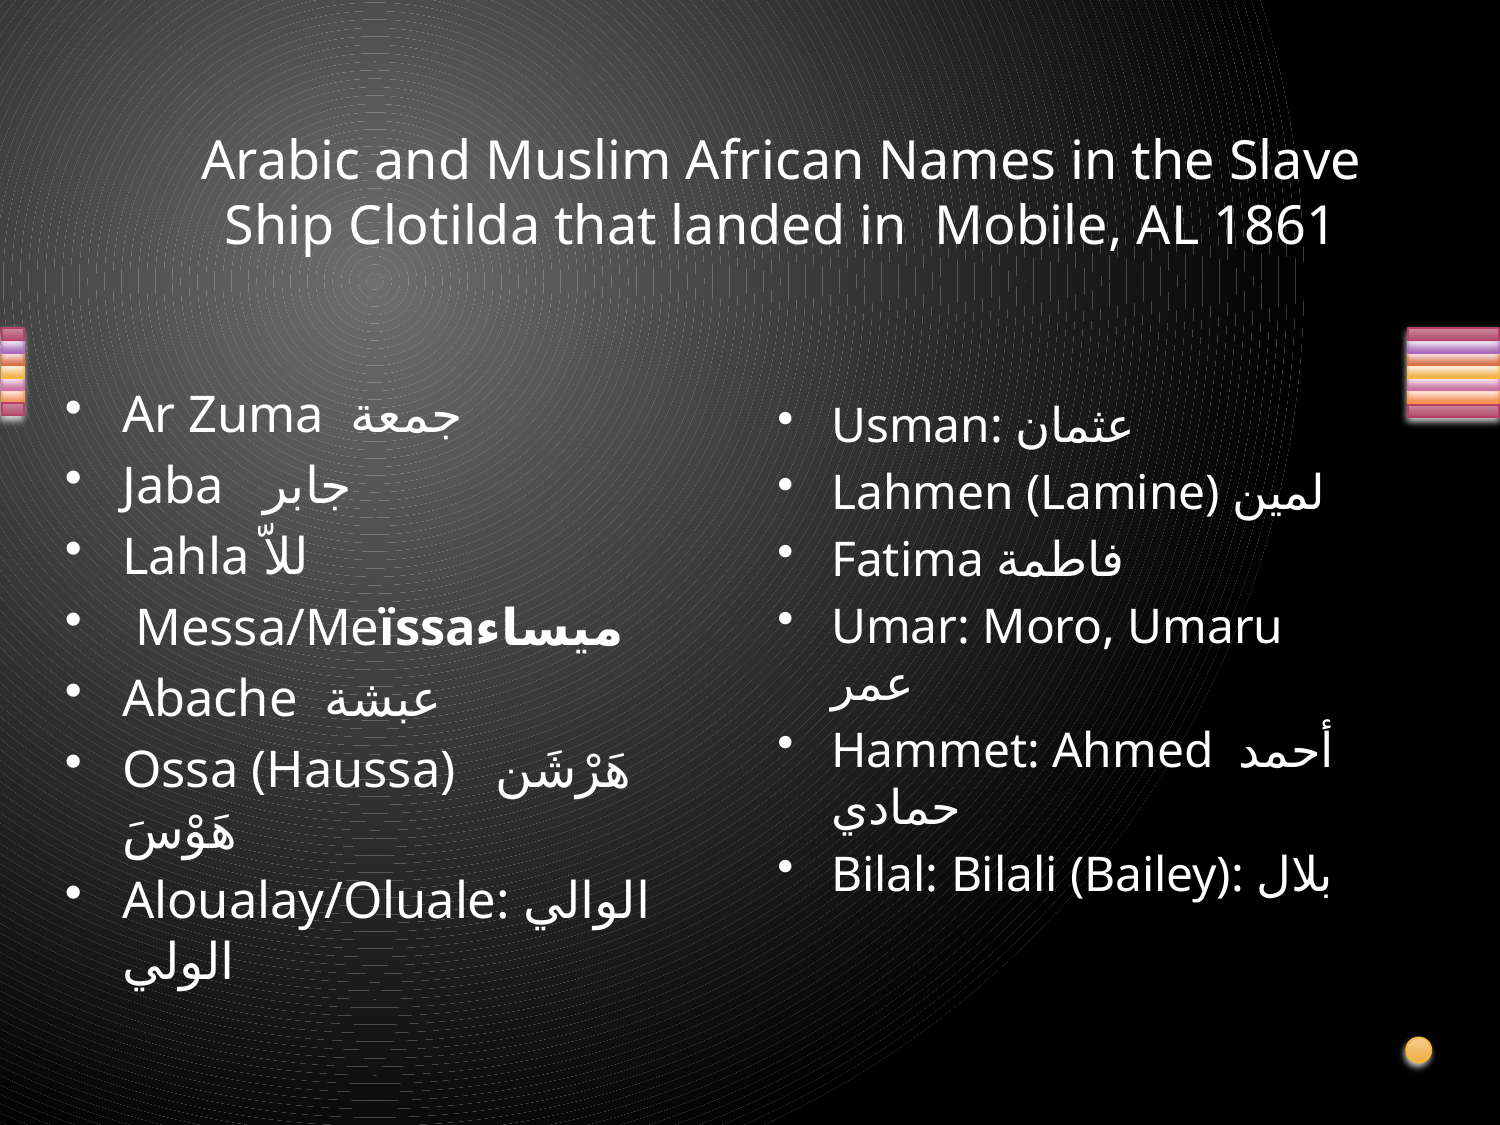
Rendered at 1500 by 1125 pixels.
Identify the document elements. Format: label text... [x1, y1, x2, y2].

list Usman: عثمان Lahmen (Lamine) لمين Fatima فاطمة Umar: Moro, Umaru عمر Hammet: Ahmed أحمد حمادي Bilal: Bilali (Bailey): بلال [762, 324, 1360, 950]
list Ar Zuma جمعة Jaba جابر Lahla للاّ Messa/Meïssaميساء Abache عبشة Ossa (Haussa) هَرْشَن هَوْسَ Aloualay/Oluale: الوالي الولي [50, 375, 741, 1000]
title Arabic and Muslim African Names in the Slave Ship Clotilda that landed in Mobile, AL 1861 [150, 75, 1413, 263]
